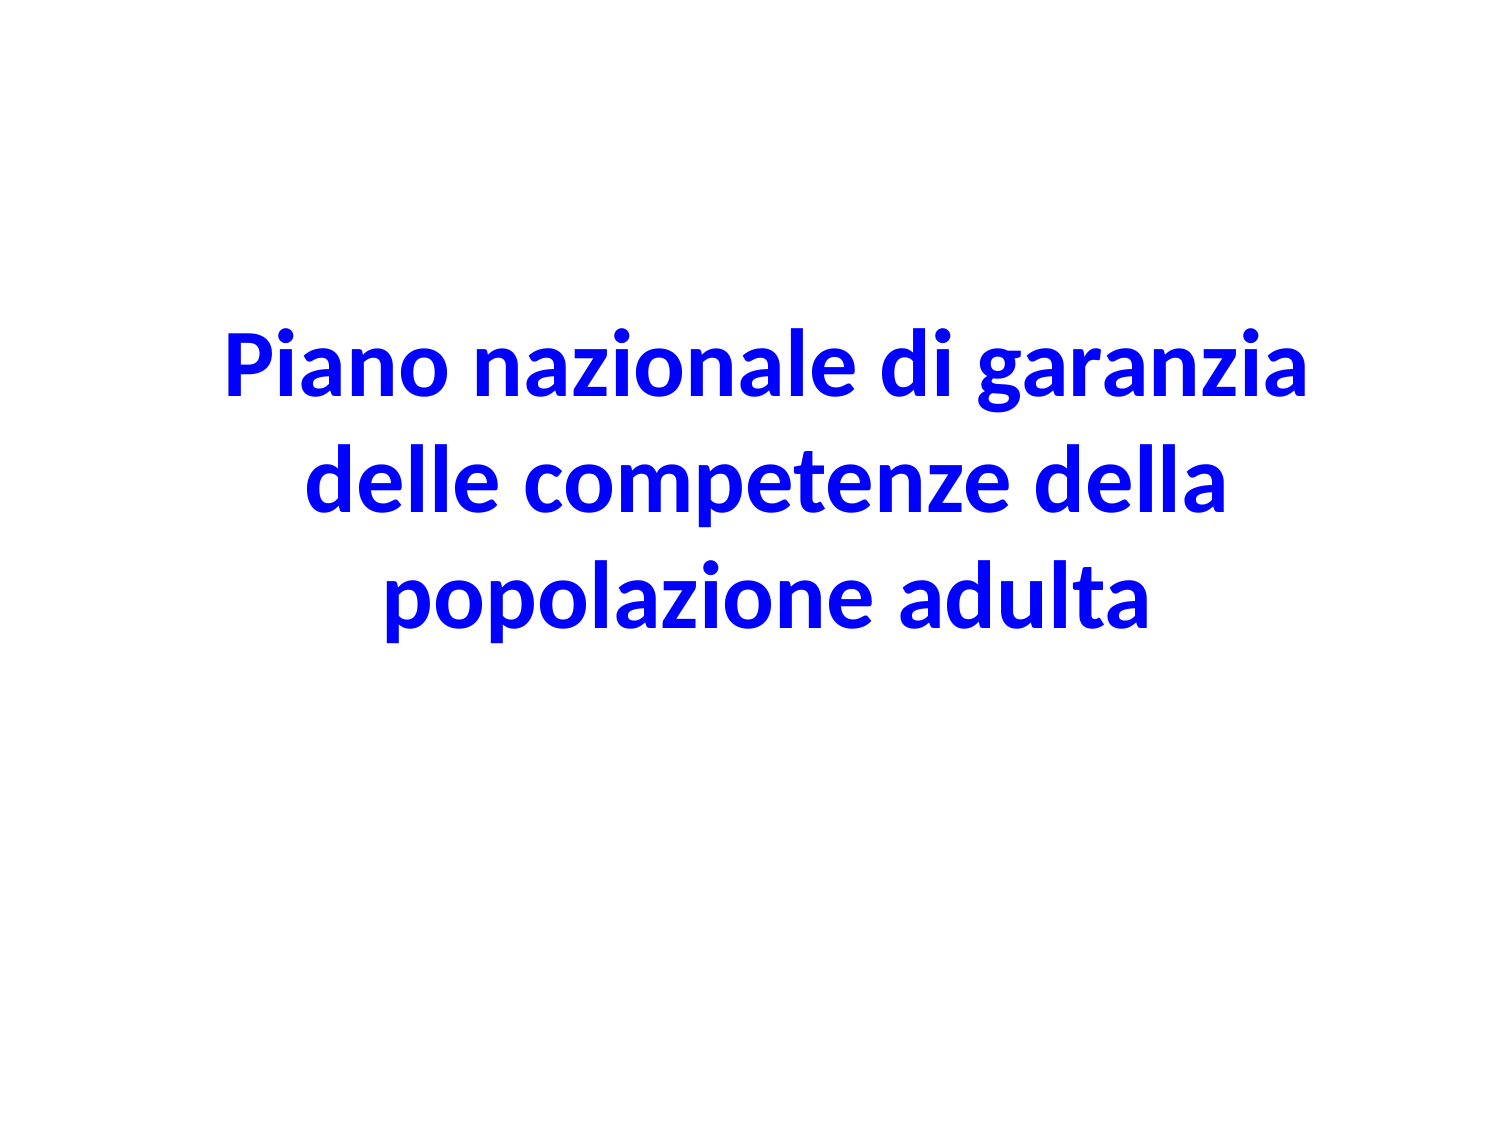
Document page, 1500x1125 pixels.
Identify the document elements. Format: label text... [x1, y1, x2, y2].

title Piano nazionale di garanzia delle competenze della popolazione adulta [111, 290, 1424, 658]
